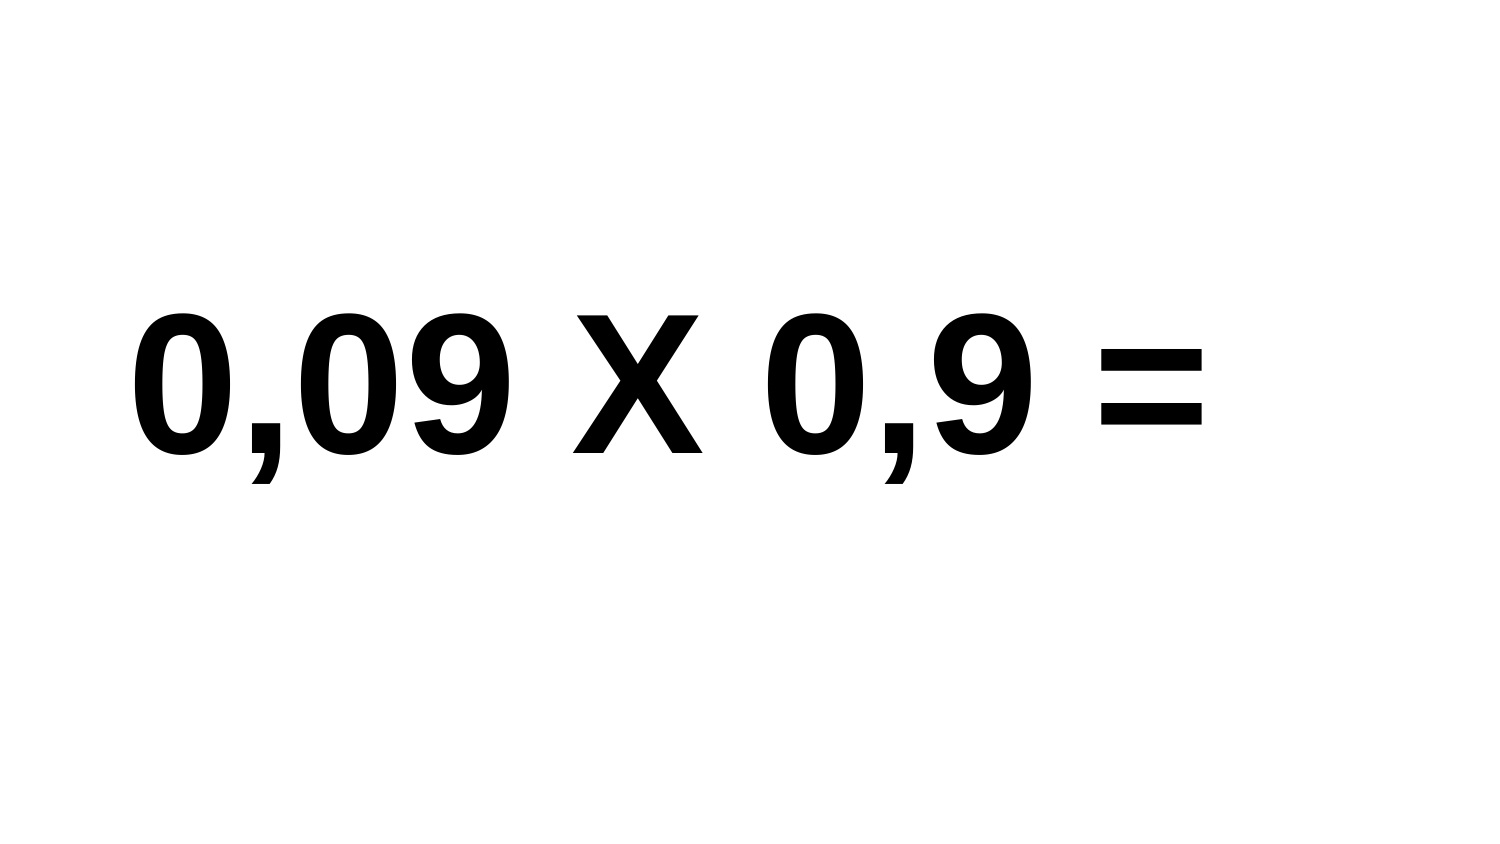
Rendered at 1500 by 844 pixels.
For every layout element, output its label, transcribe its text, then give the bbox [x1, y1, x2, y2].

text_box 0,09 X 0,9 = [112, 318, 1388, 509]
